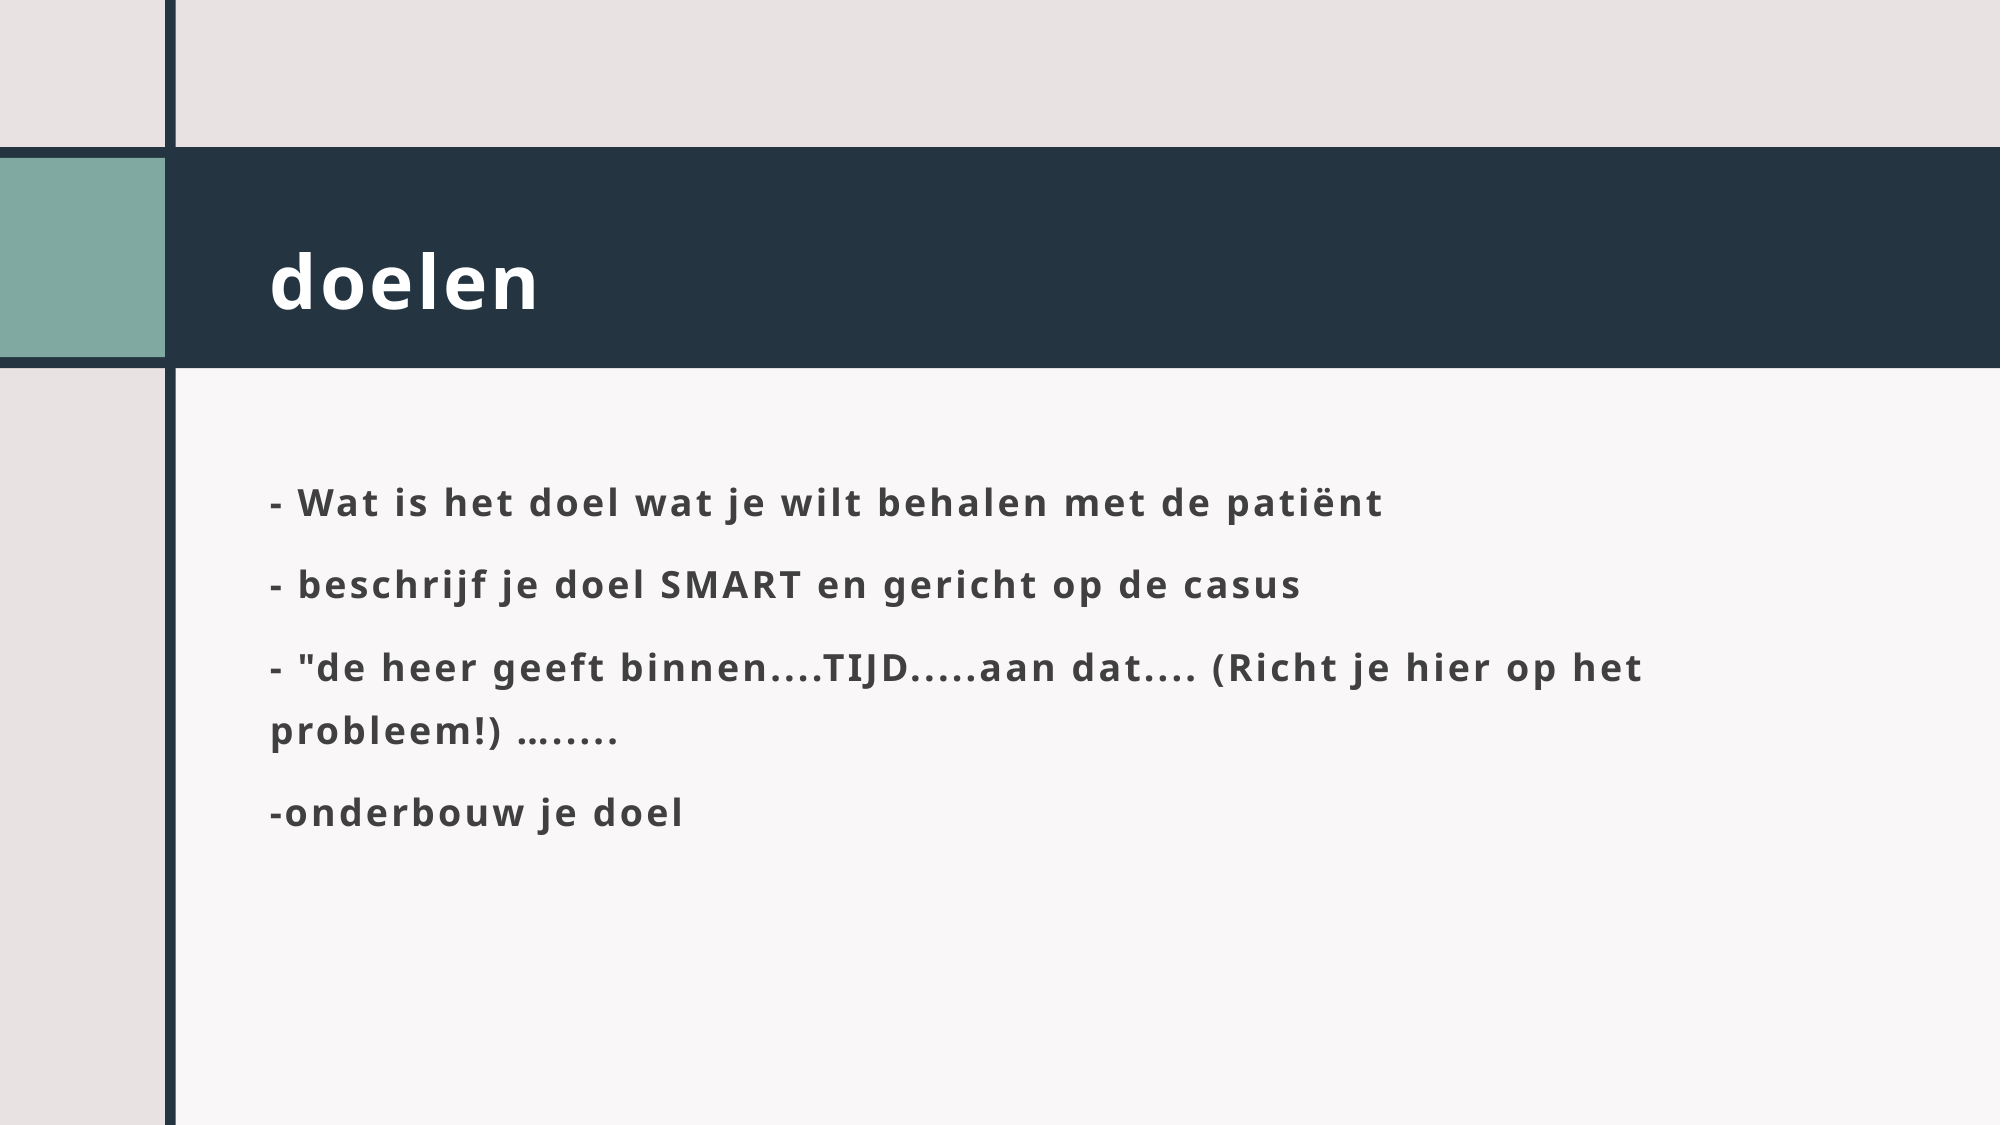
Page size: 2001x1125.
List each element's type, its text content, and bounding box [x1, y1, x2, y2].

text_box [177, 369, 2000, 1125]
text_box [177, 0, 2000, 146]
text_box [0, 358, 164, 369]
list - Wat is het doel wat je wilt behalen met de patiënt - beschrijf je doel SMART en gericht op de casus - "de heer geeft binnen....TIJD.....aan dat.... (Richt je hier op het probleem!) …..... -onderbouw je doel [251, 443, 1882, 1006]
text_box [177, 146, 2000, 369]
text_box [0, 369, 164, 1125]
text_box [0, 146, 164, 157]
text_box [0, 0, 164, 146]
title doelen [251, 171, 1895, 341]
text_box [0, 157, 164, 358]
text_box [164, 0, 177, 1125]
